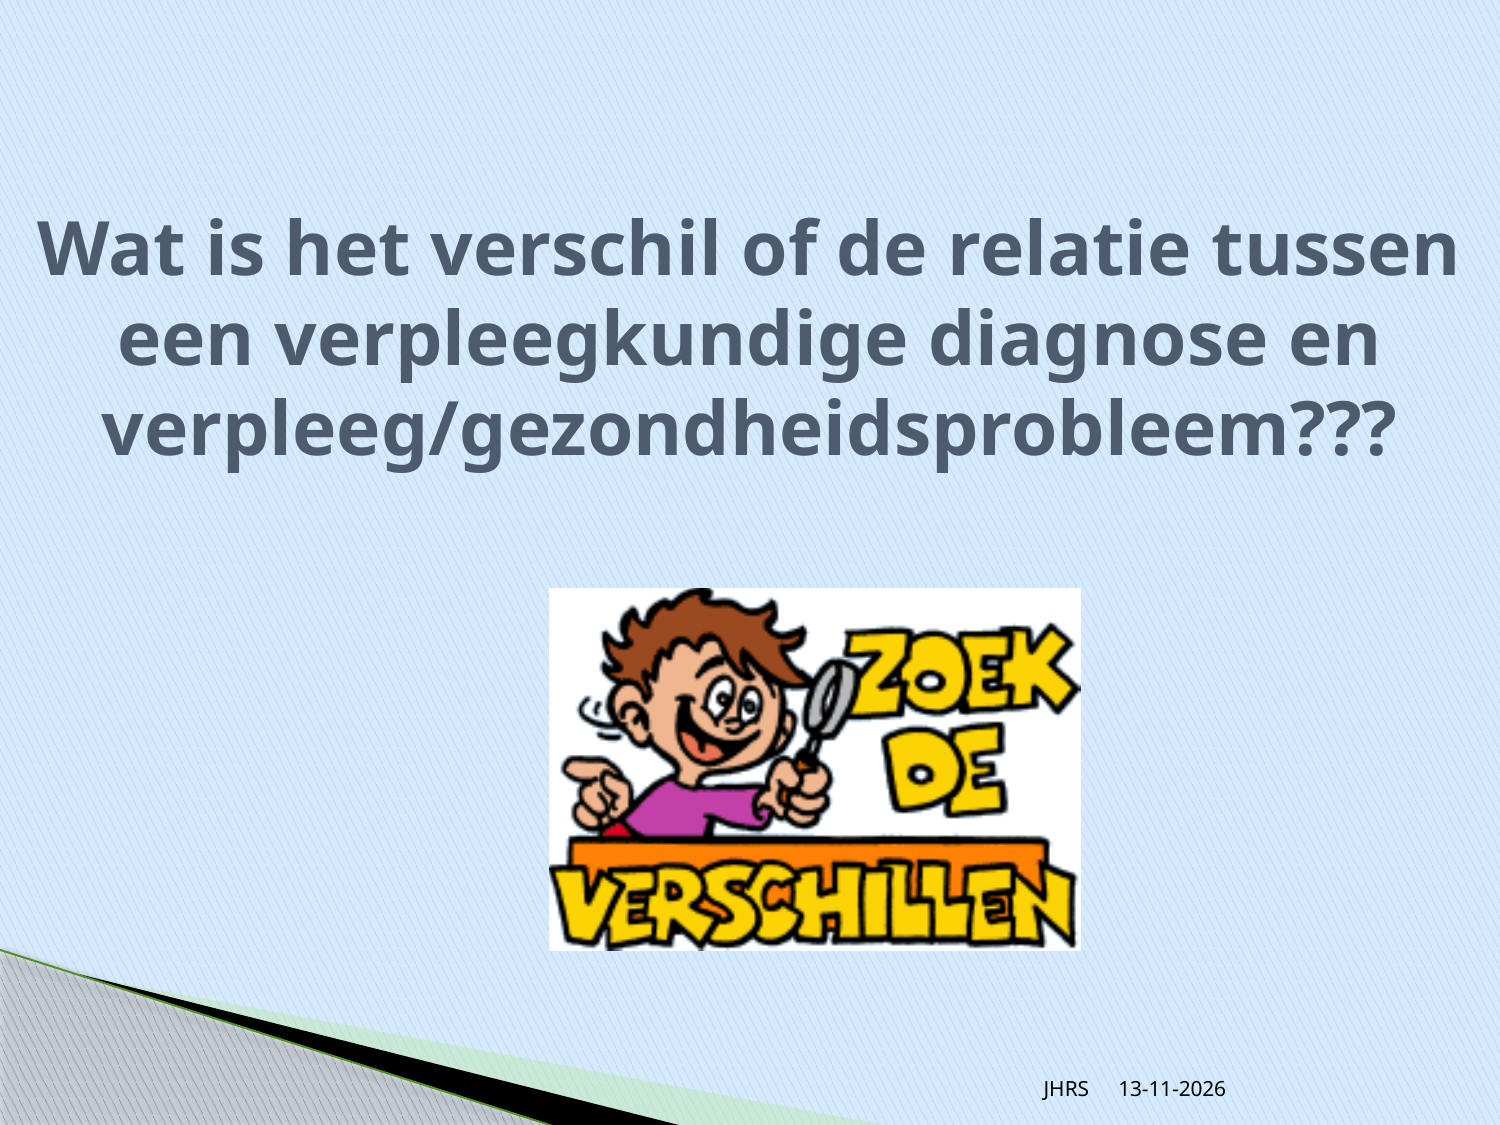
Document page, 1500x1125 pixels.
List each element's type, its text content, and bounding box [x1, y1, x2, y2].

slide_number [1105, 1051, 1419, 1112]
picture [548, 588, 1081, 951]
footer JHRS [718, 1051, 1105, 1112]
title Wat is het verschil of de relatie tussen een verpleegkundige diagnose en verpleeg/gezondheidsprobleem??? [0, 45, 1500, 716]
